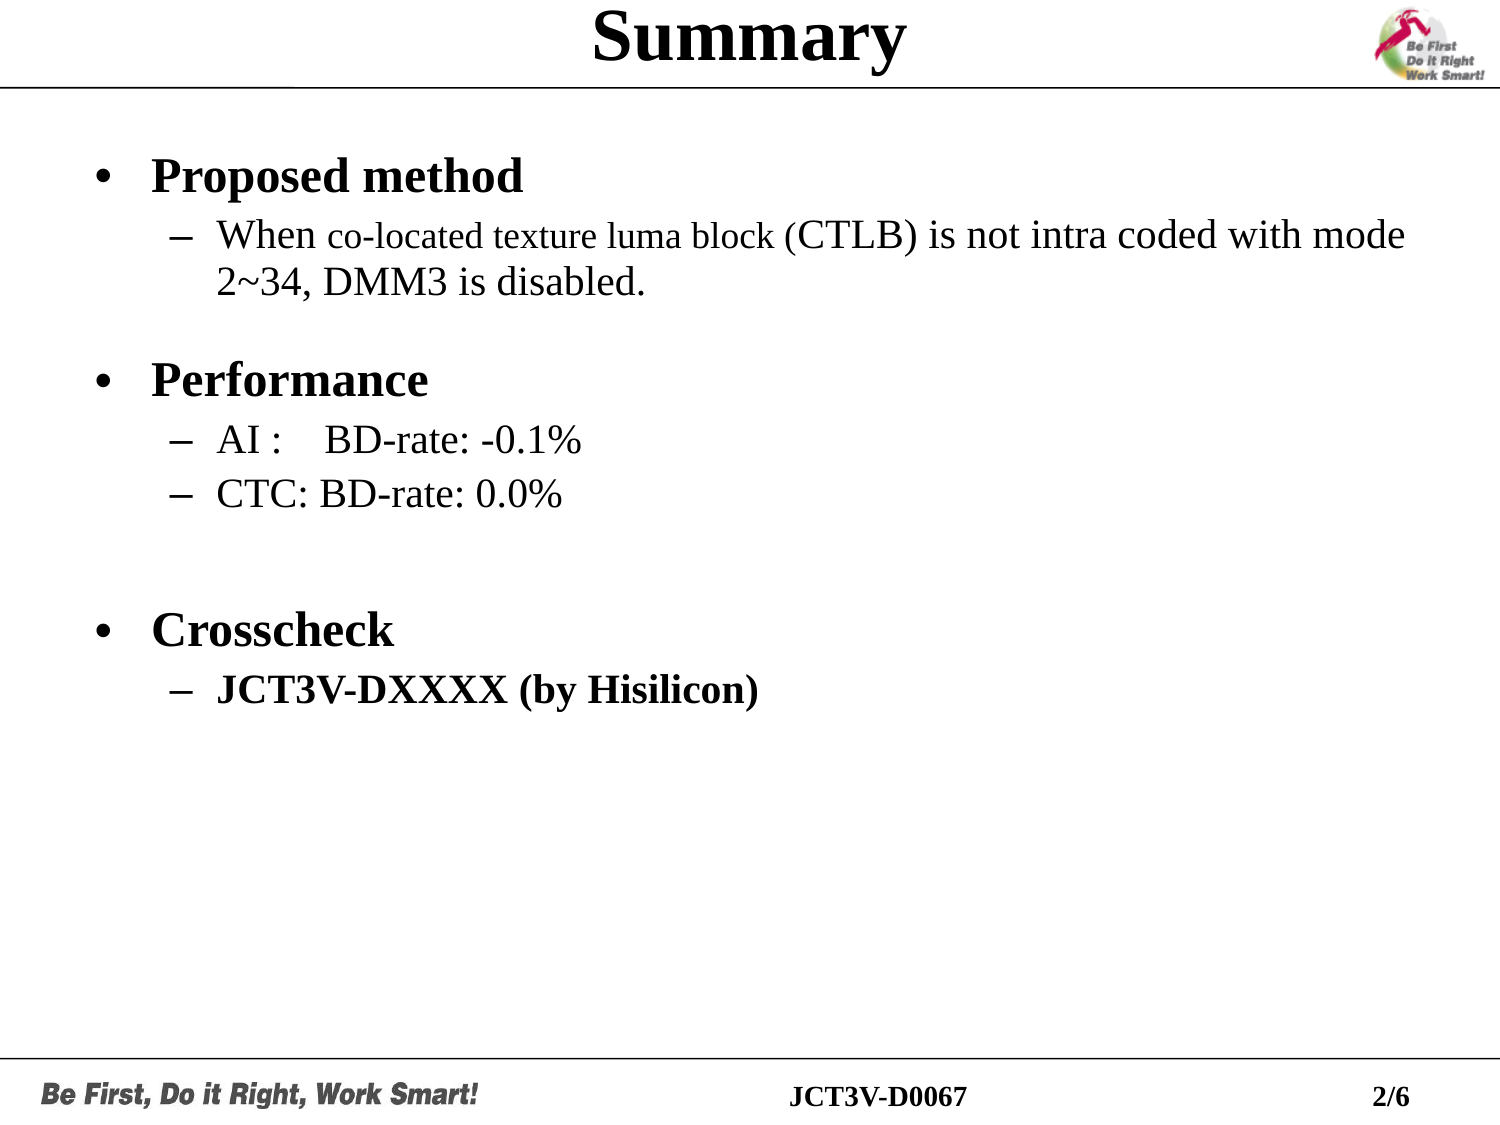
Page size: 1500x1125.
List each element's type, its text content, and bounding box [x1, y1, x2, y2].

title Summary [74, 0, 1426, 130]
text_box JCT3V-D0067 [632, 1065, 983, 1125]
picture [41, 1082, 478, 1109]
slide_number 2/6 [1074, 1065, 1425, 1125]
list Proposed method When co-located texture luma block (CTLB) is not intra coded with mode 2~34, DMM3 is disabled. Performance AI : BD-rate: -0.1% CTC: BD-rate: 0.0% Crosscheck JCT3V-DXXXX (by Hisilicon) [79, 140, 1430, 1032]
picture [1426, 5, 1489, 83]
